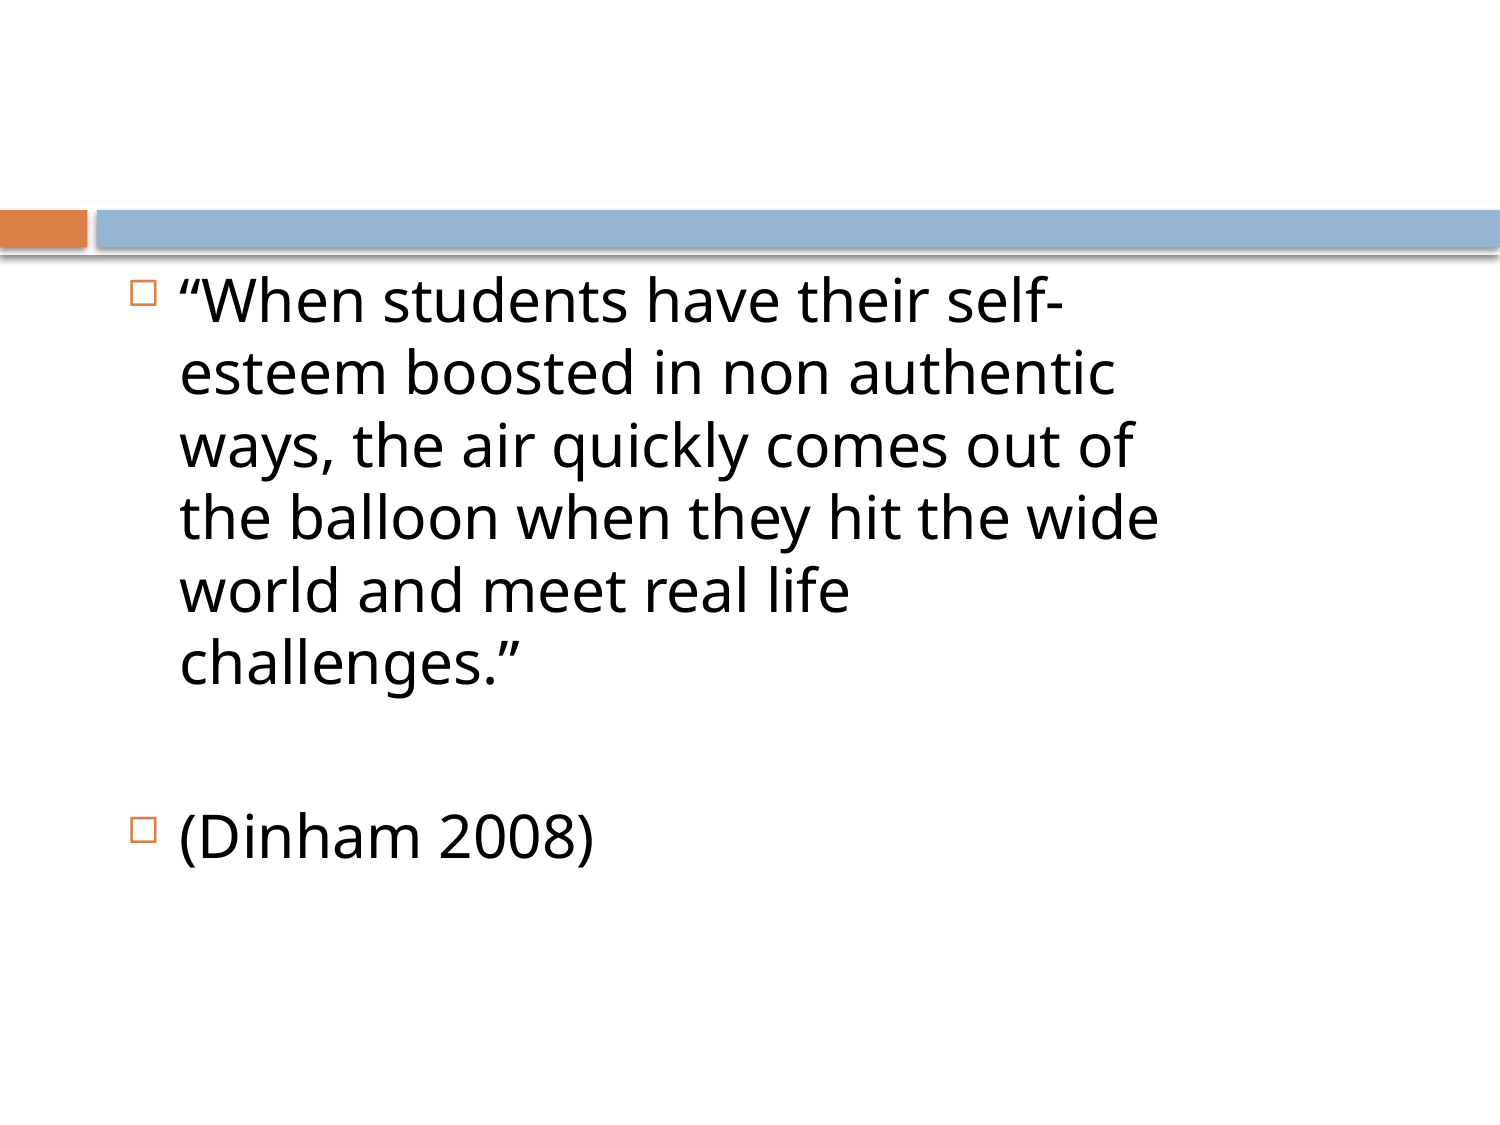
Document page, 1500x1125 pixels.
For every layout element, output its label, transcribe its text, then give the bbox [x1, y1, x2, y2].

list “When students have their self-esteem boosted in non authentic ways, the air quickly comes out of the balloon when they hit the wide world and meet real life challenges.” (Dinham 2008) [112, 254, 1217, 1000]
